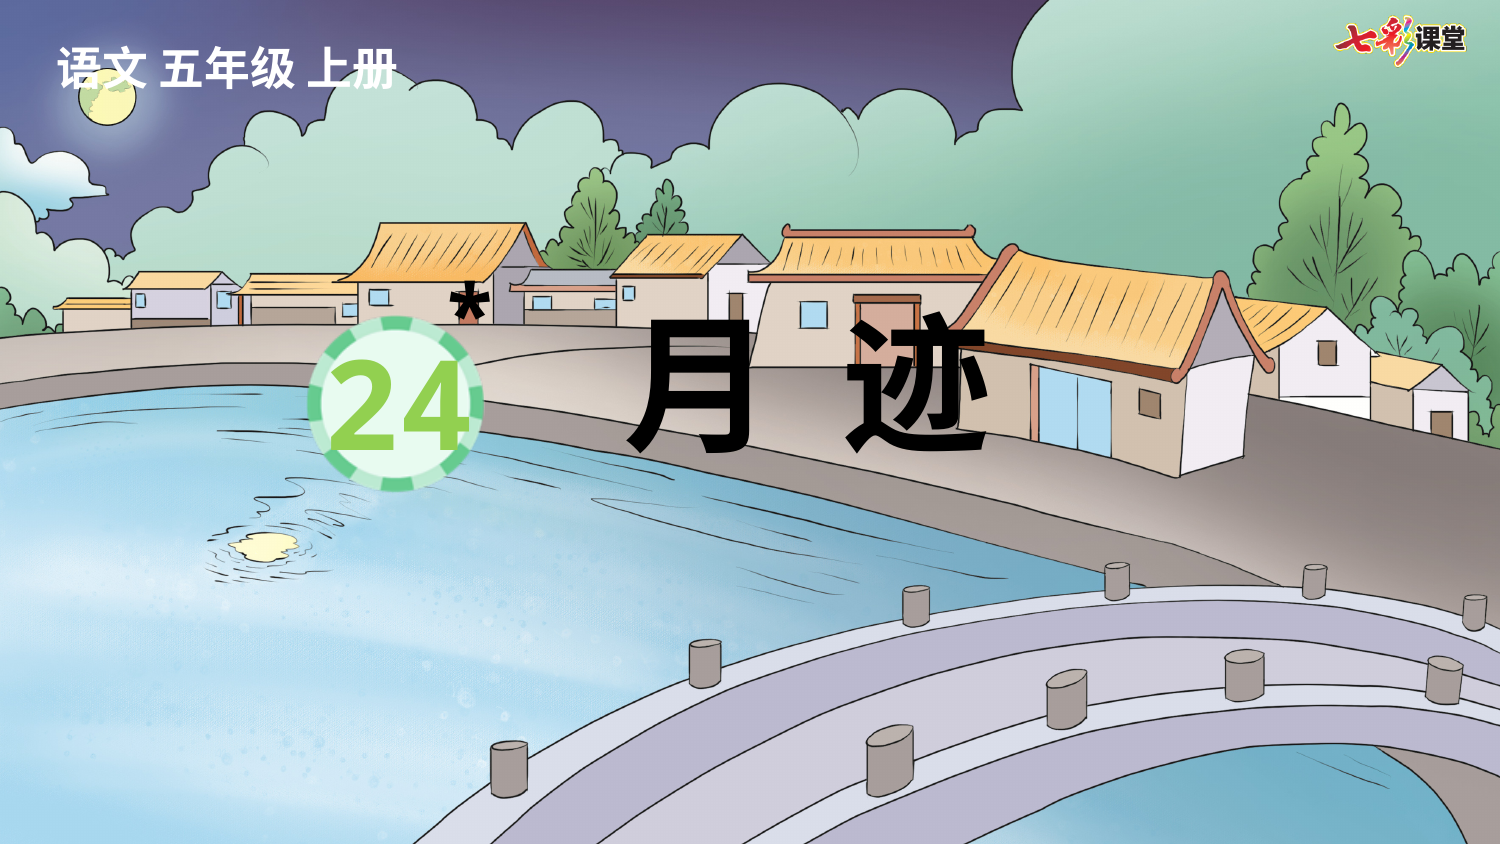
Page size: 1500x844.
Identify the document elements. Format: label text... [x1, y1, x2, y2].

picture [0, 0, 1500, 844]
text_box 语文 五年级 上册 [41, 32, 413, 103]
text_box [288, 253, 583, 509]
text_box 月 迹 [620, 293, 1172, 468]
